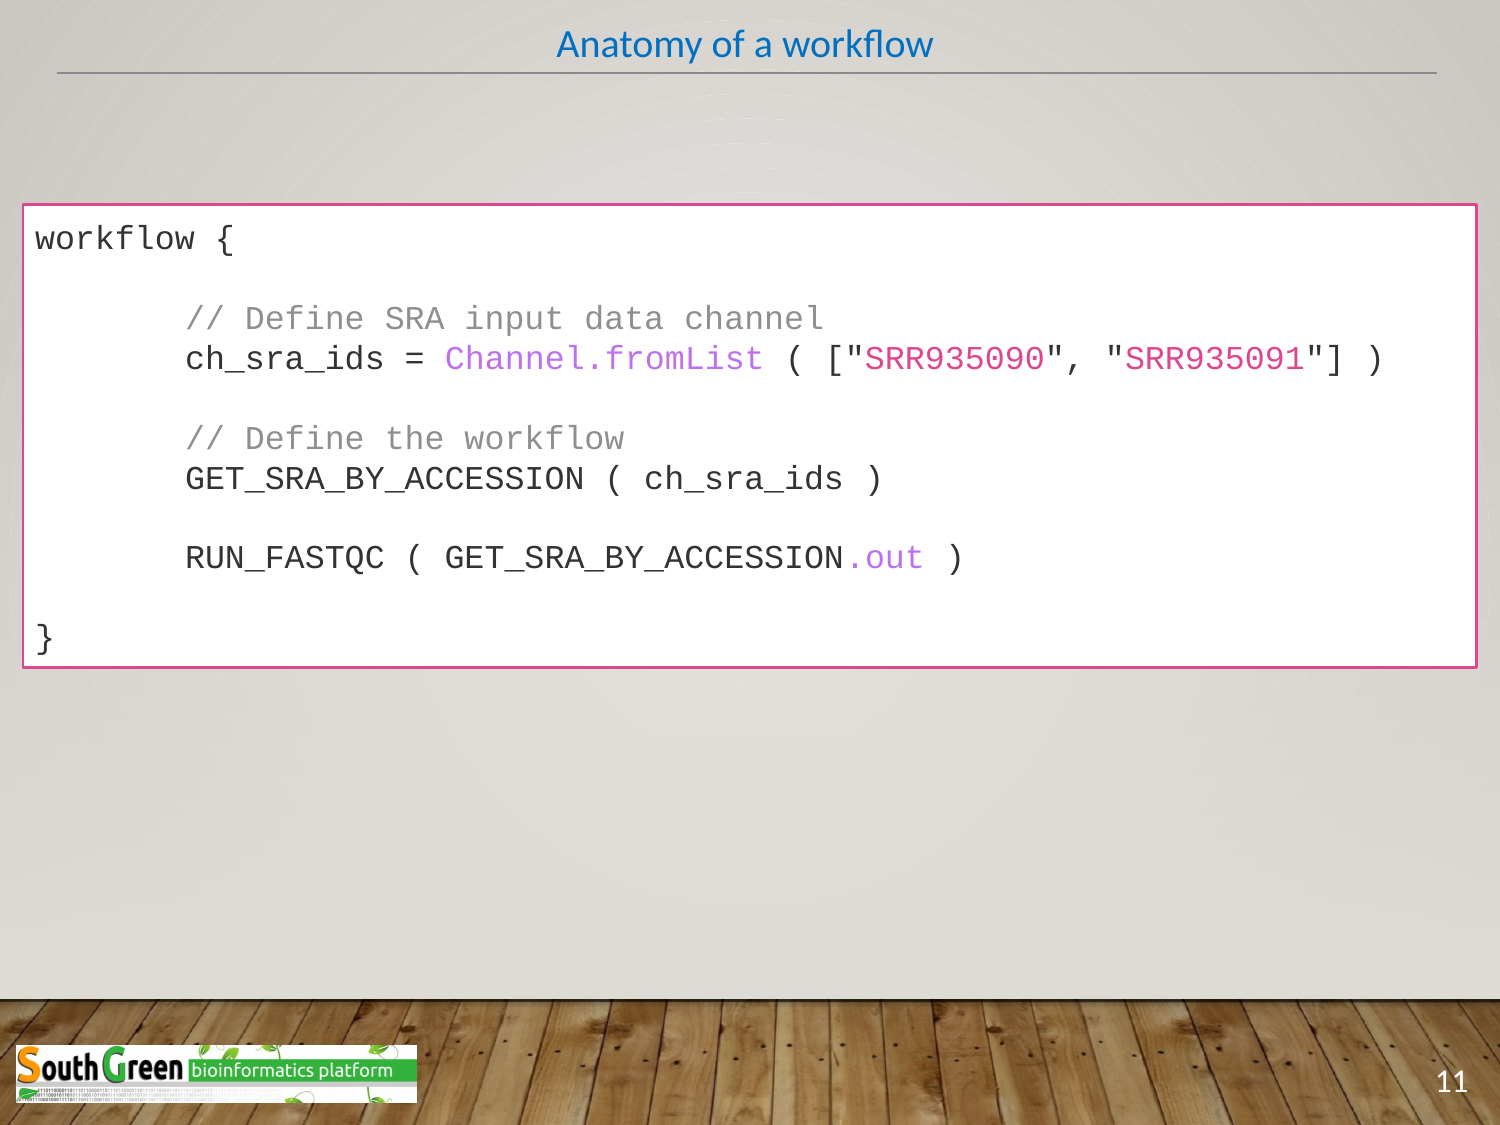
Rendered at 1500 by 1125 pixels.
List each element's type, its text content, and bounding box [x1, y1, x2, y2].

picture [0, 999, 1500, 1125]
slide_number 11 [1369, 1051, 1484, 1105]
text_box workflow { // Define SRA input data channel ch_sra_ids = Channel.fromList ( ["SRR935090", "SRR935091"] ) // Define the workflow GET_SRA_BY_ACCESSION ( ch_sra_ids ) RUN_FASTQC ( GET_SRA_BY_ACCESSION.out ) } [22, 203, 1478, 669]
list Anatomy of a workflow [0, 0, 1500, 73]
